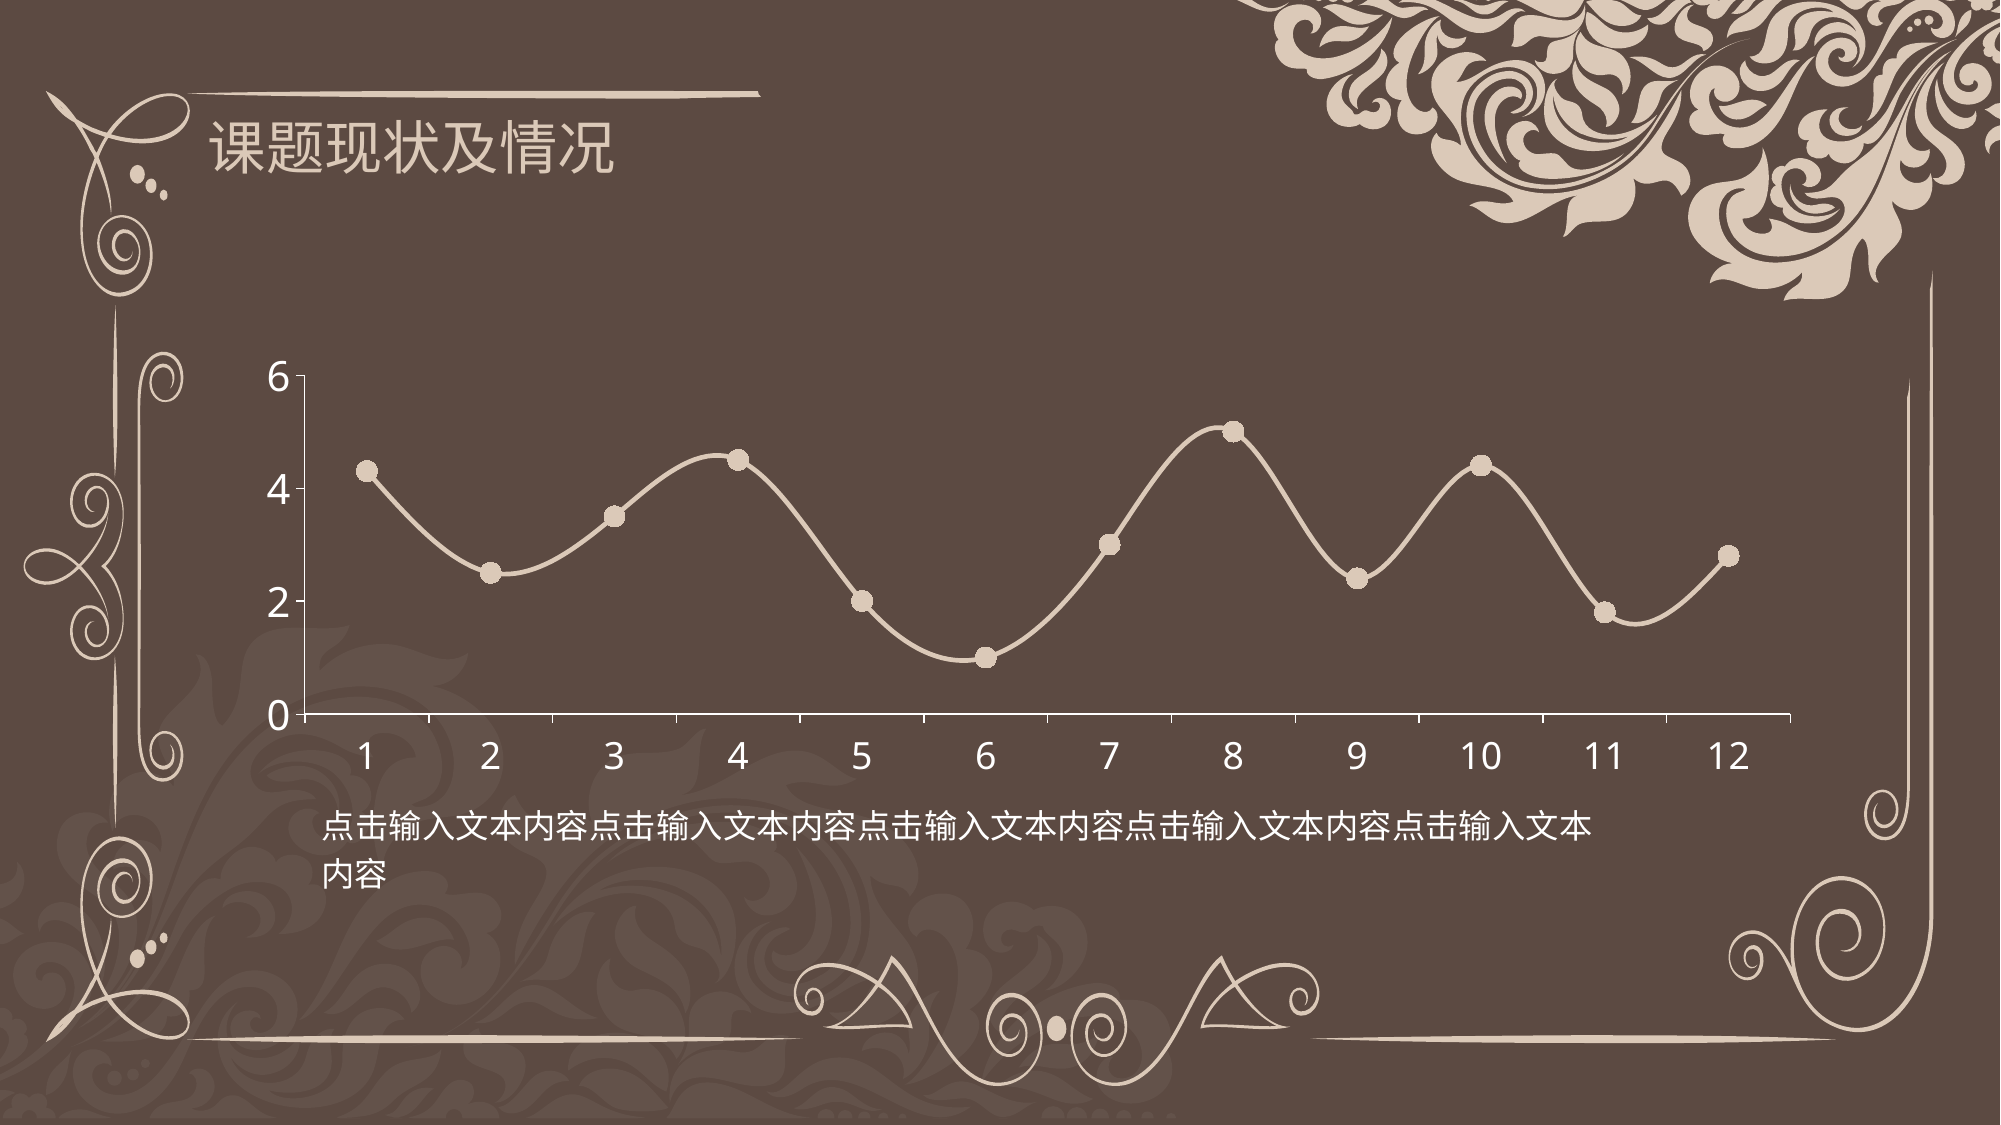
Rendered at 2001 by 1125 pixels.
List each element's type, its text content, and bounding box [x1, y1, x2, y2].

text_box 点击输入文本内容点击输入文本内容点击输入文本内容点击输入文本内容点击输入文本内容 [306, 790, 1610, 901]
text_box 课题现状及情况 [193, 103, 691, 189]
chart [234, 337, 1823, 790]
